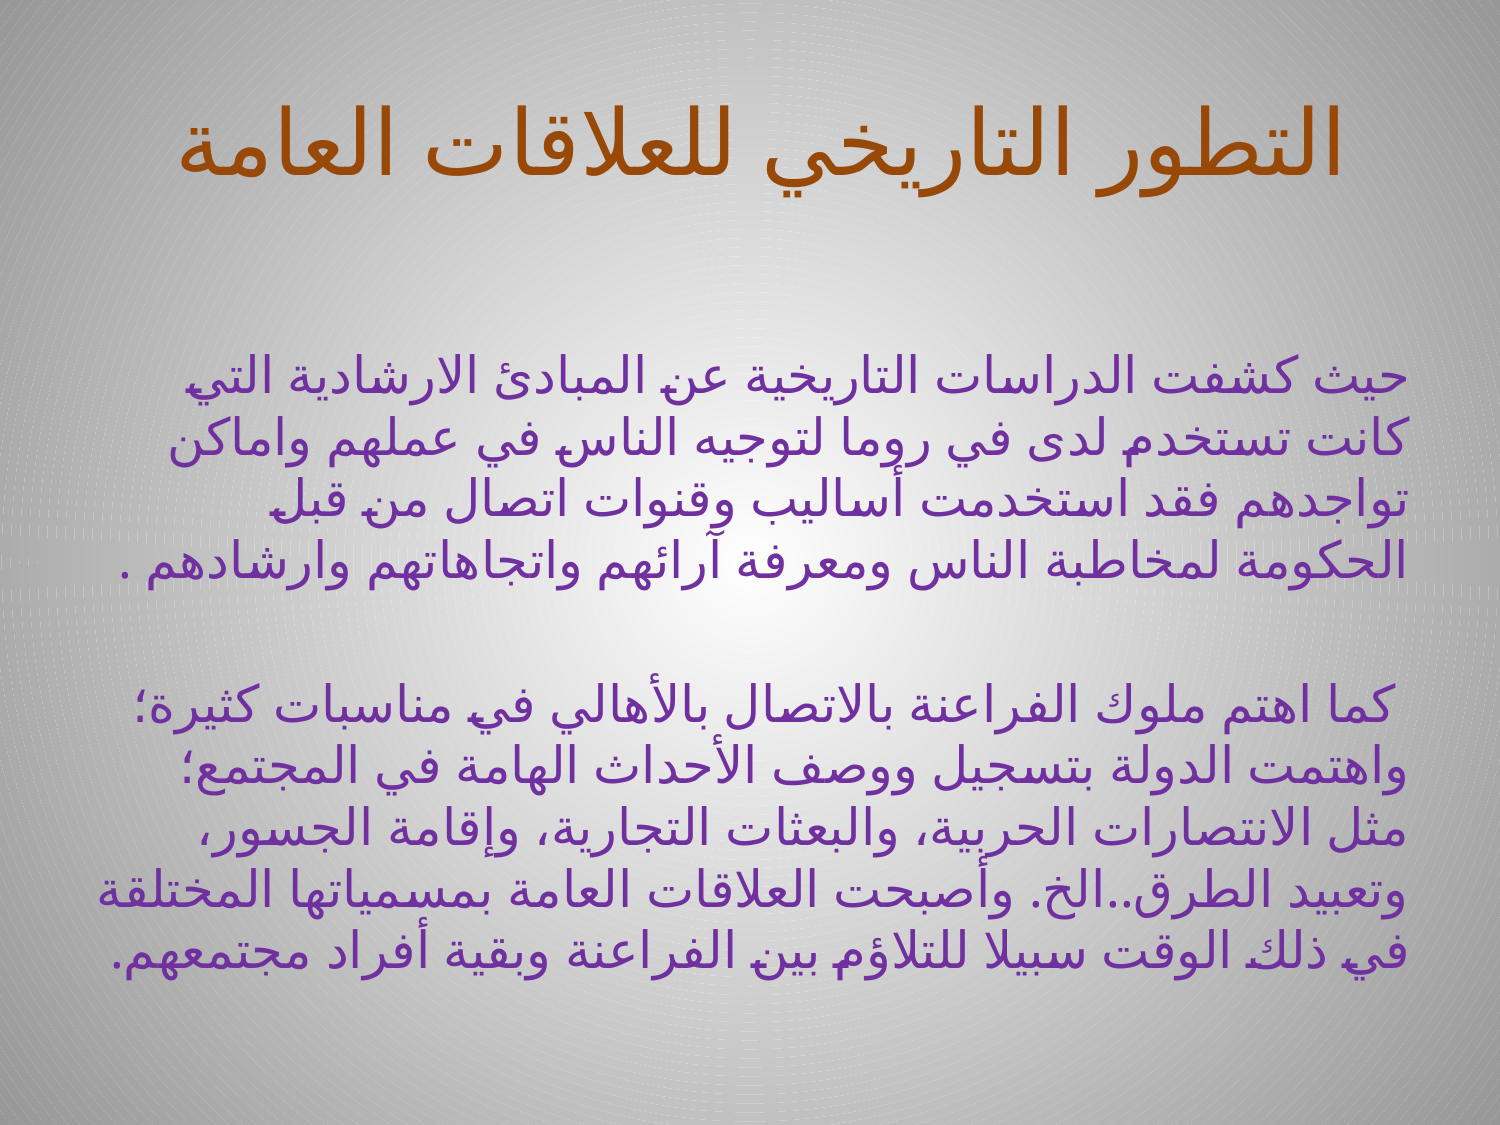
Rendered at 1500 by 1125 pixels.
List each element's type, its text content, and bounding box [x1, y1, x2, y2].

title التطور التاريخي للعلاقات العامة [75, 45, 1425, 233]
list حيث كشفت الدراسات التاريخية عن المبادئ الارشادية التي كانت تستخدم لدى في روما لتوجيه الناس في عملهم واماكن تواجدهم فقد استخدمت أساليب وقنوات اتصال من قبل الحكومة لمخاطبة الناس ومعرفة آرائهم واتجاهاتهم وارشادهم . كما اهتم ملوك الفراعنة بالاتصال بالأهالي في مناسبات كثيرة؛ واهتمت الدولة بتسجيل ووصف الأحداث الهامة في المجتمع؛ مثل الانتصارات الحربية، والبعثات التجارية، وإقامة الجسور، وتعبيد الطرق..الخ. وأصبحت العلاقات العامة بمسمياتها المختلقة في ذلك الوقت سبيلا للتلاؤم بين الفراعنة وبقية أفراد مجتمعهم. [75, 262, 1425, 1005]
